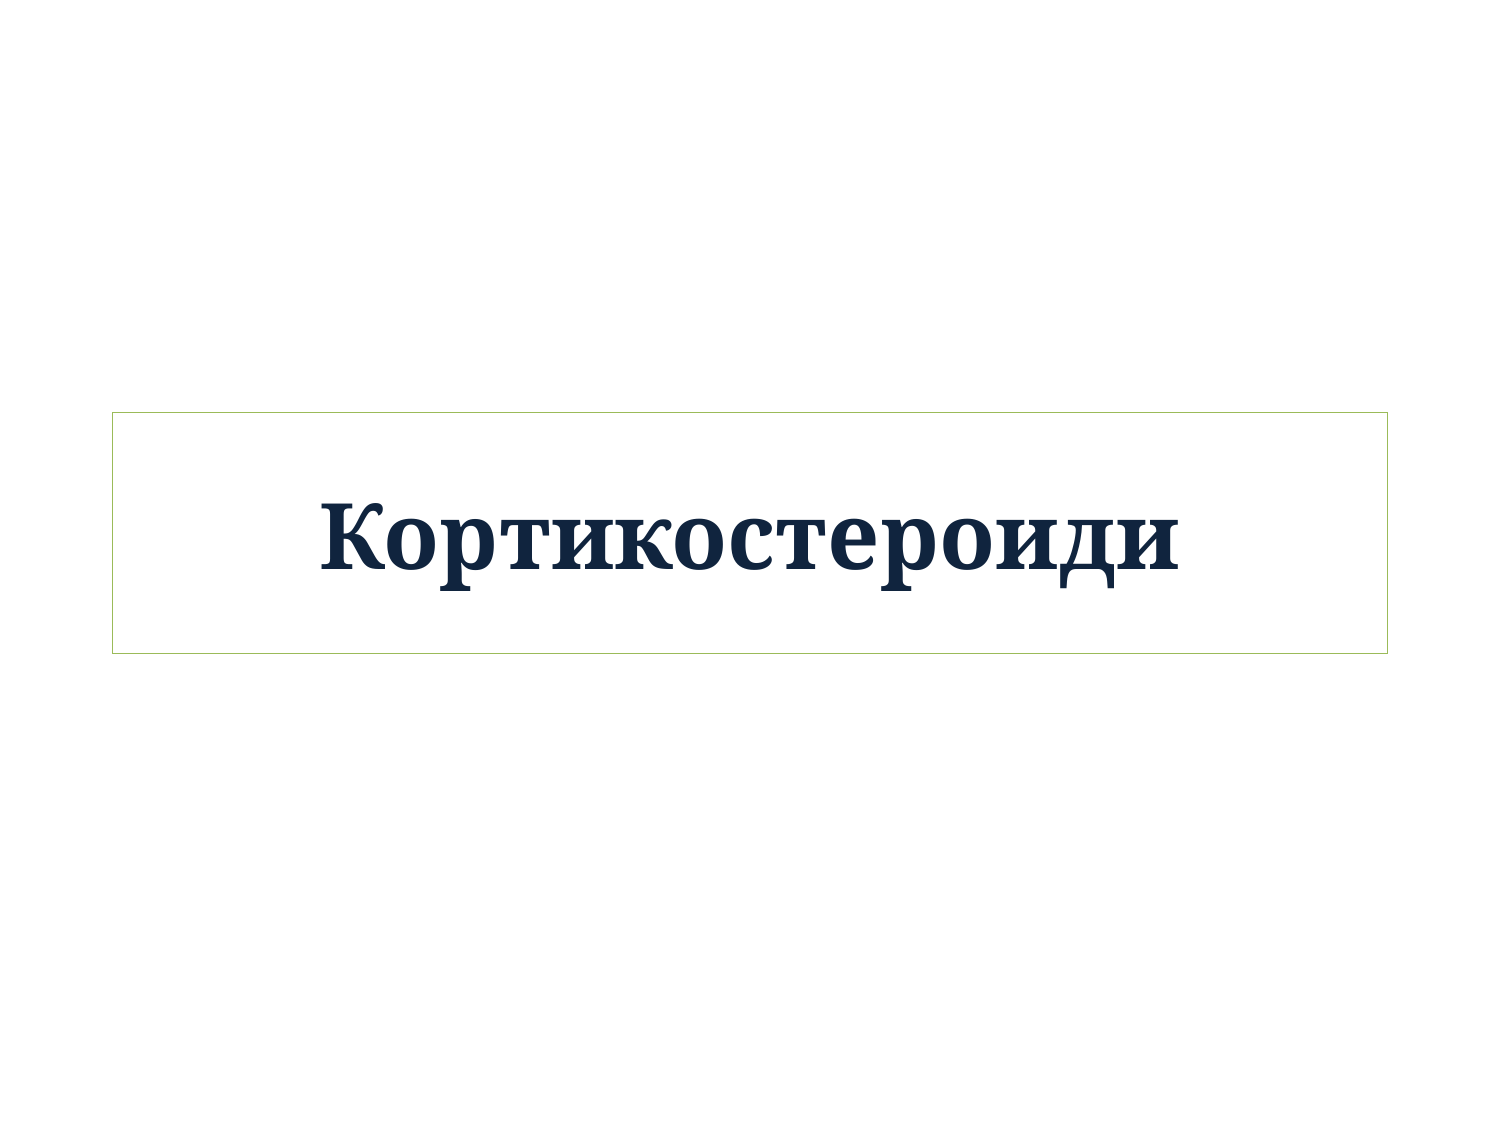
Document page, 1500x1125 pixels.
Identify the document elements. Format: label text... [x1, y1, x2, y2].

title Кортикостероиди [112, 412, 1388, 654]
